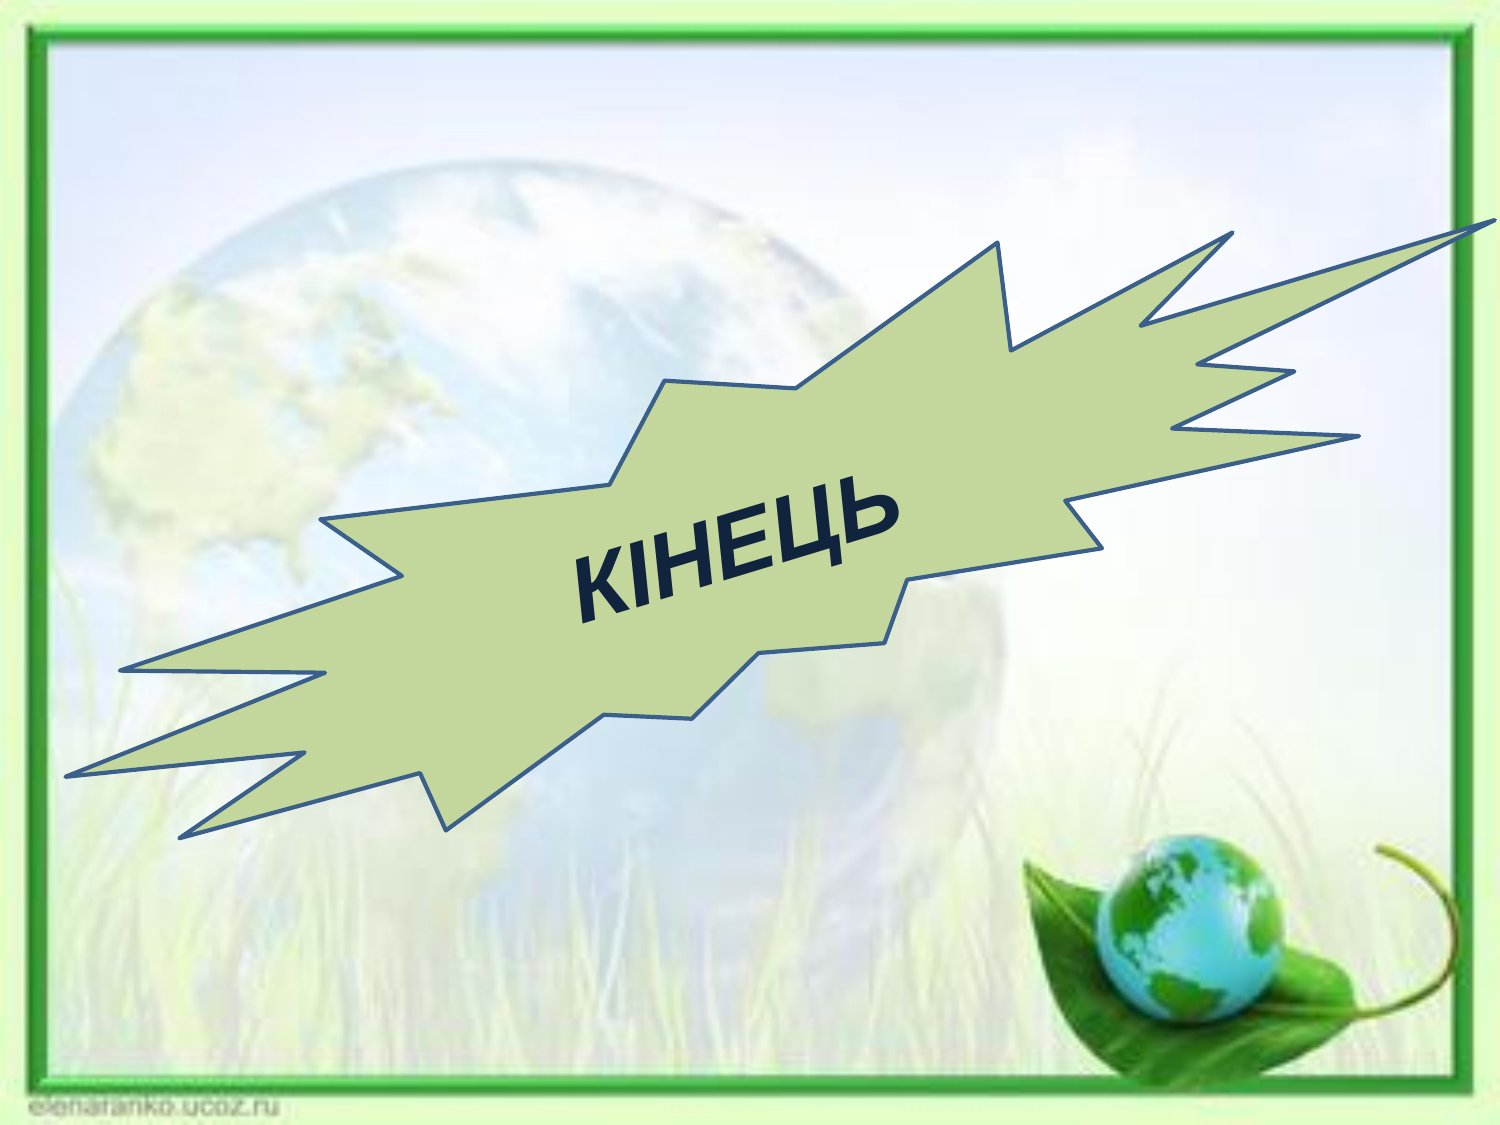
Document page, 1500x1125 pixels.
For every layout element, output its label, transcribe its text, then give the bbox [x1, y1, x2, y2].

picture [0, 0, 1500, 1125]
text_box КІНЕЦЬ [63, 218, 1497, 841]
